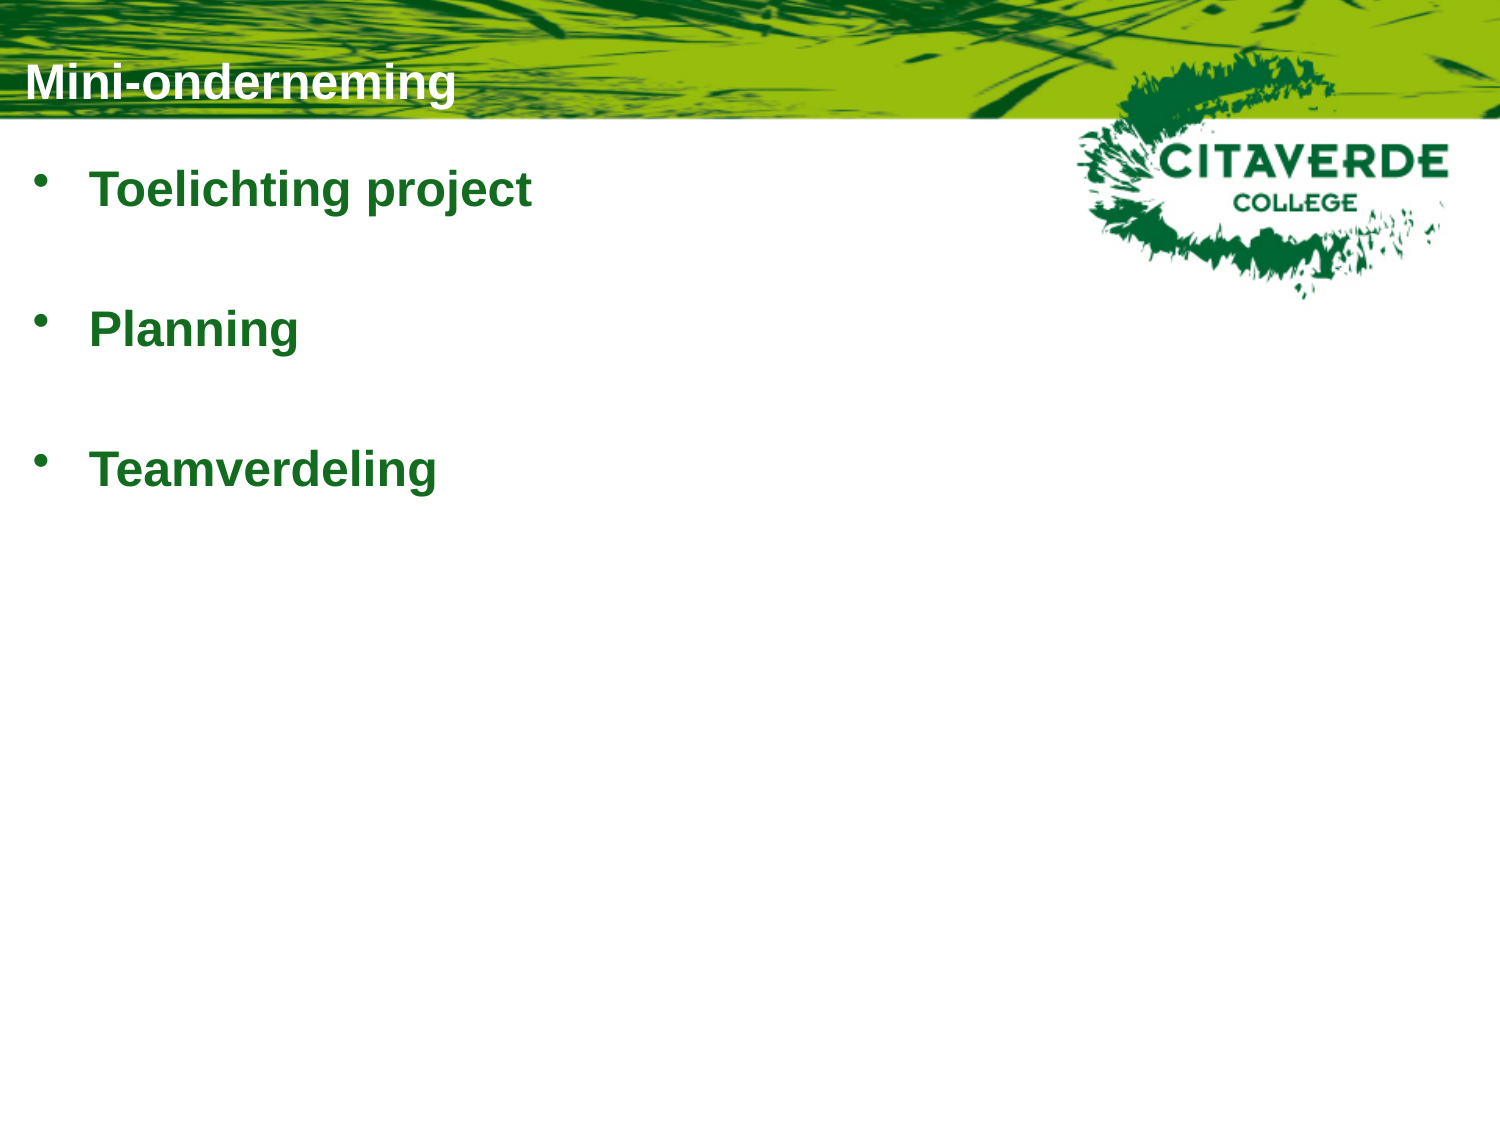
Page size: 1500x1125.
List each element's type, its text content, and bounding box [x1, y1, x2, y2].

title Mini-onderneming [9, 45, 1285, 114]
picture [0, 0, 1500, 1125]
list Toelichting project Planning Teamverdeling [17, 149, 1447, 1083]
